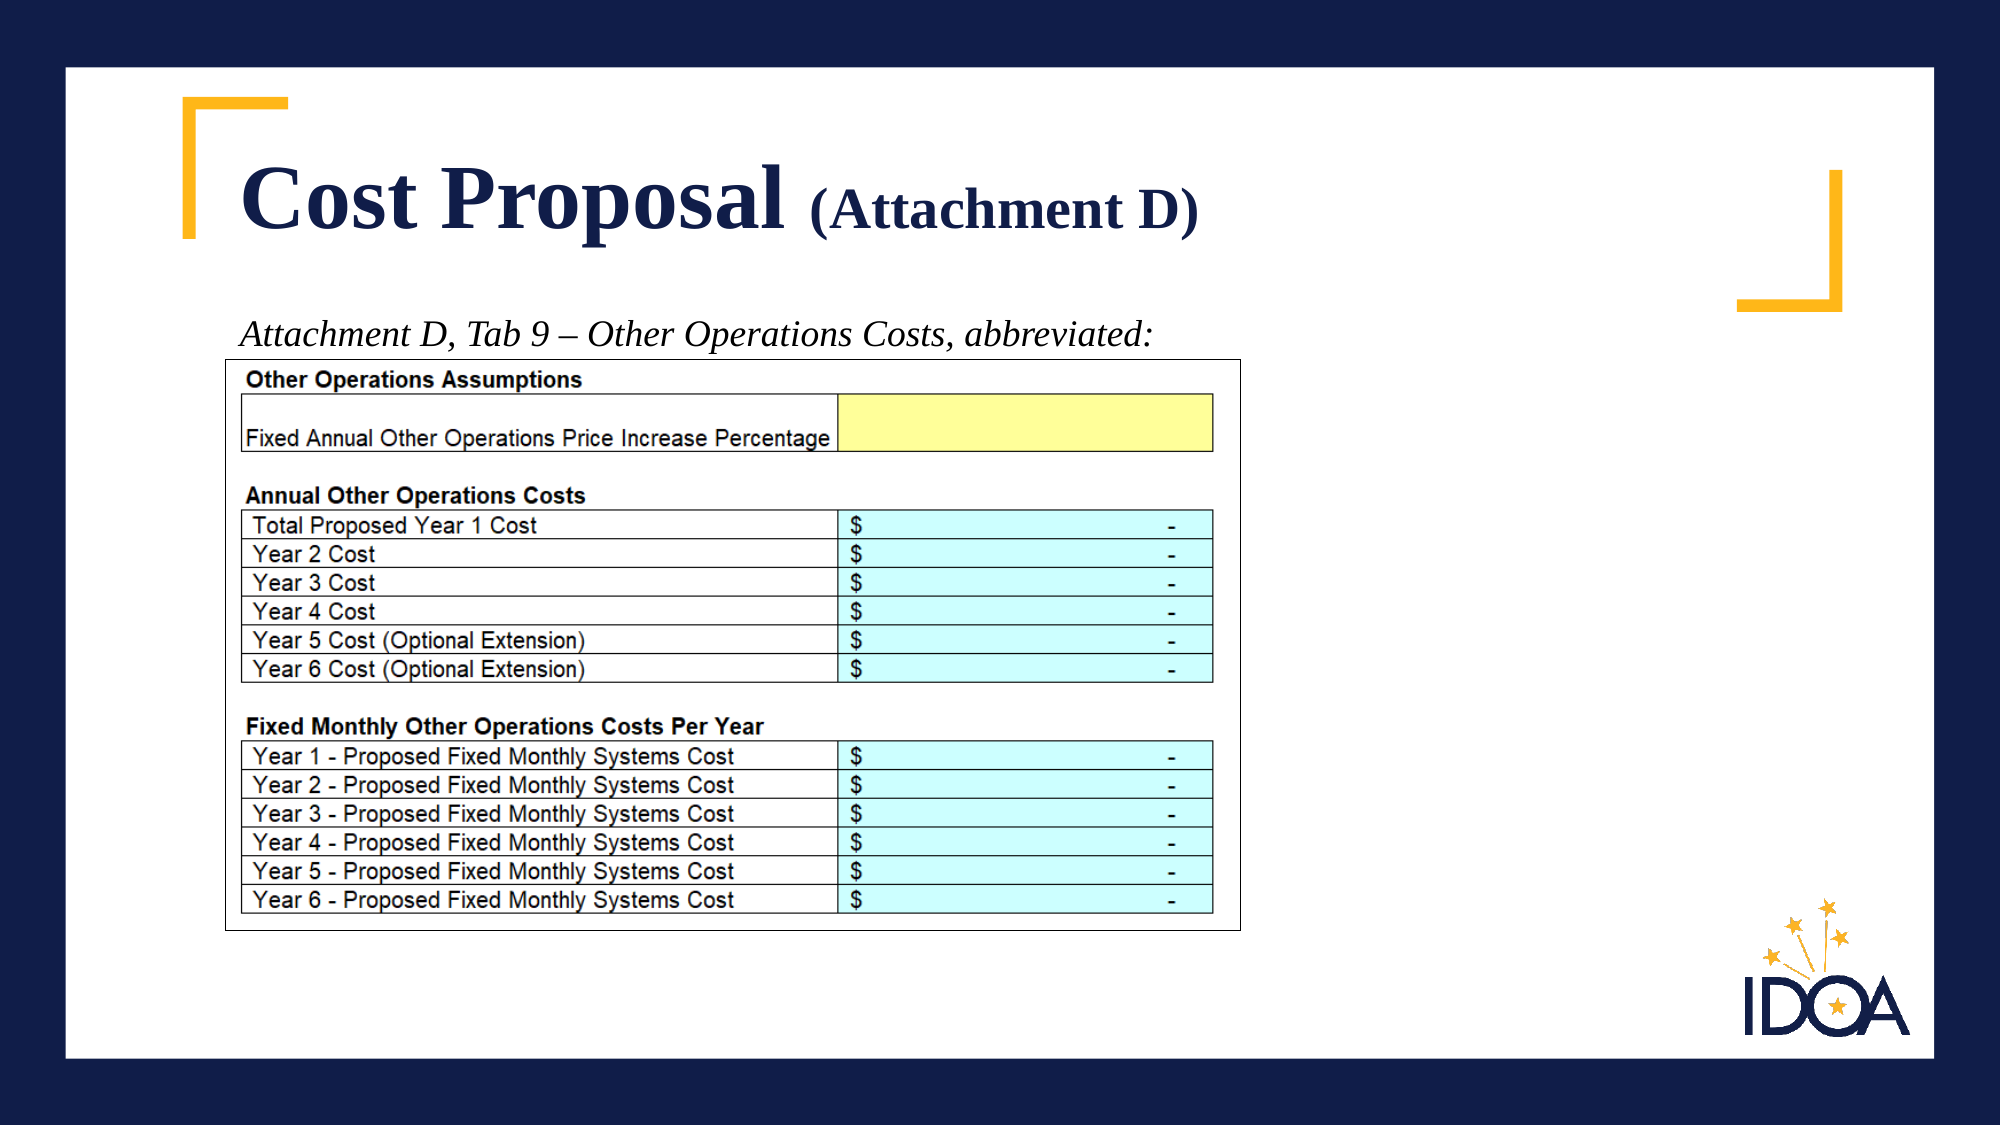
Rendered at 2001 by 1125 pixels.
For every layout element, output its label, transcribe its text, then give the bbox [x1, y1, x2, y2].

picture [224, 359, 1241, 931]
text_box Attachment D, Tab 9 – Other Operations Costs, abbreviated: [225, 299, 1319, 362]
title Cost Proposal (Attachment D) [225, 142, 1800, 279]
picture [1702, 857, 1959, 1114]
